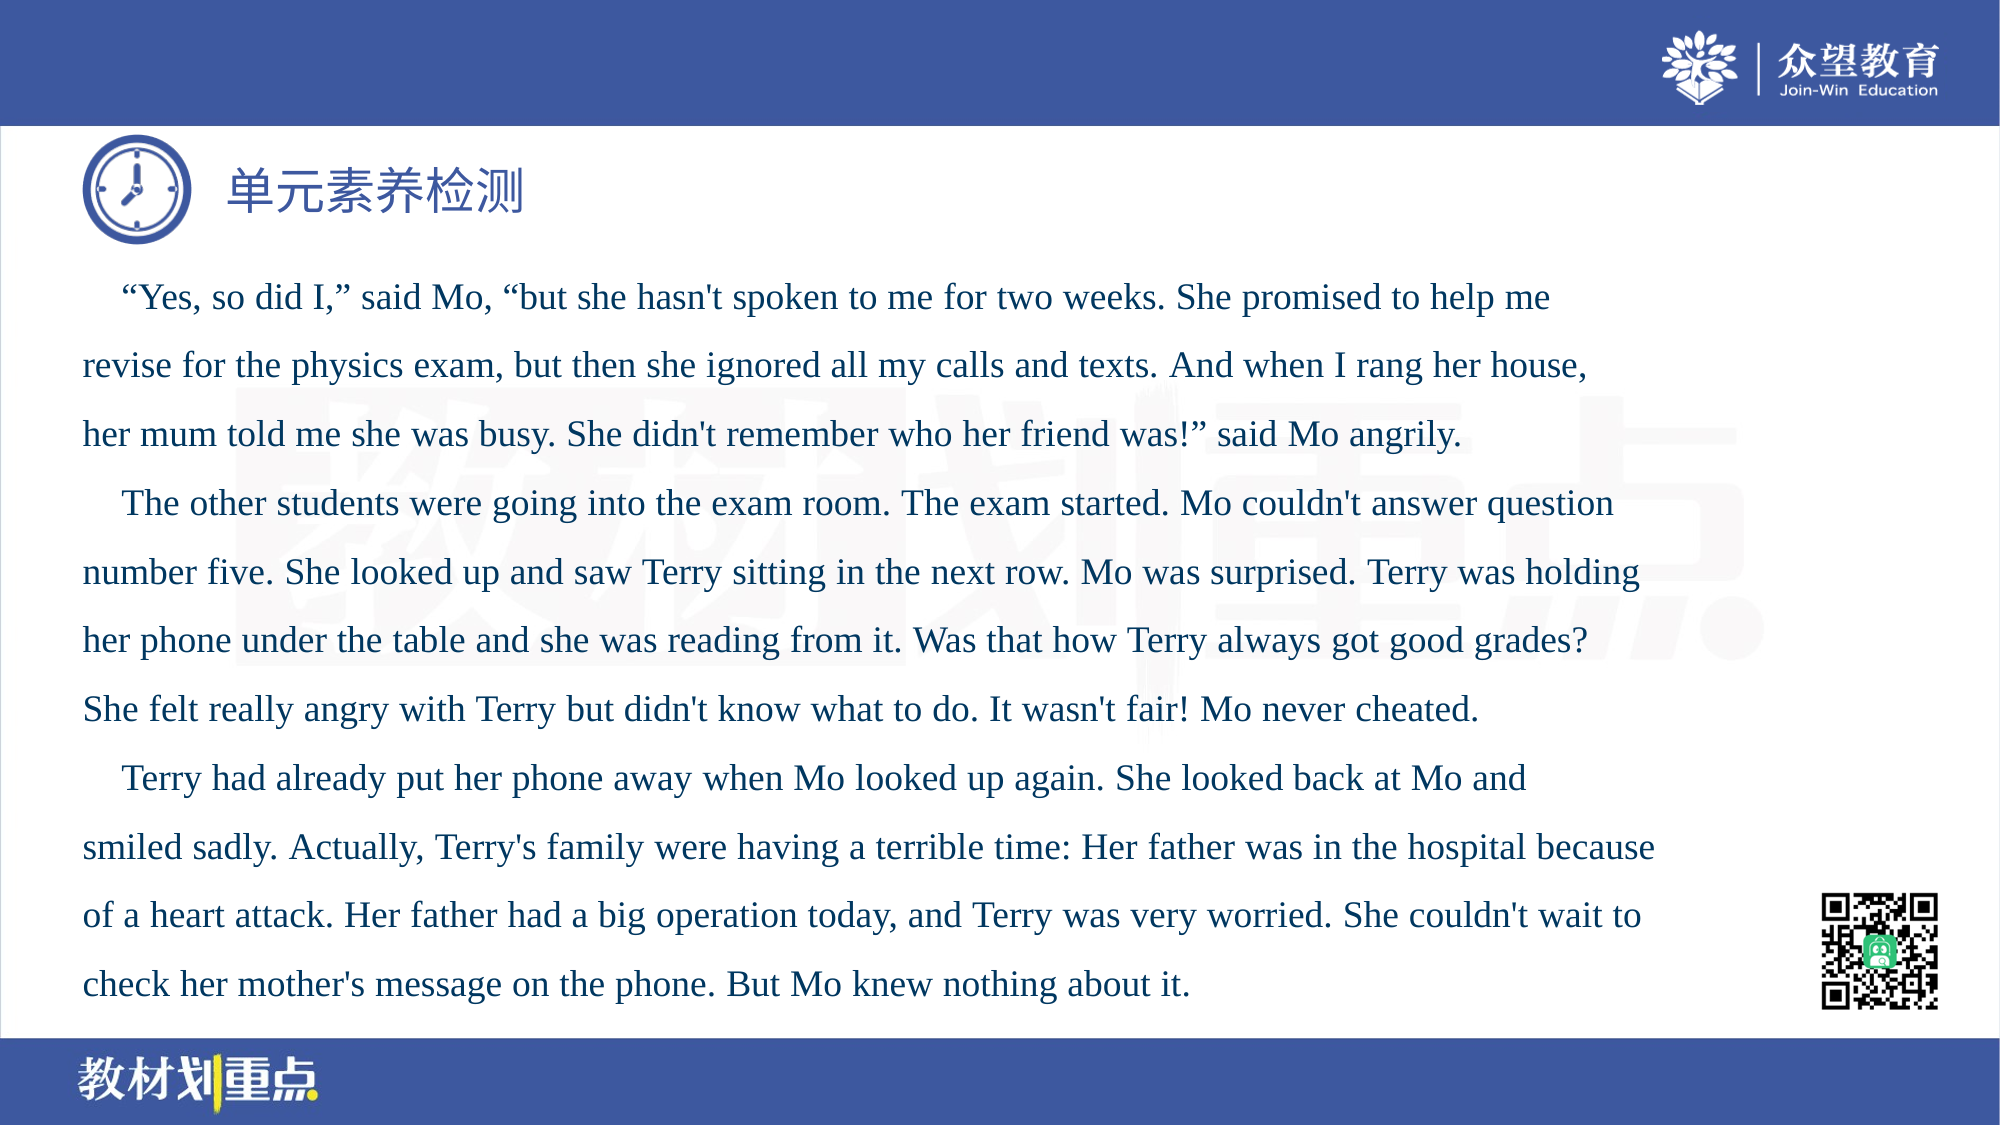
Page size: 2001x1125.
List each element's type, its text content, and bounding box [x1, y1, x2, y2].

text_box “Yes, so did I,” said Mo, “but she hasn't spoken to me for two weeks. She promised to help me revise for the physics exam, but then she ignored all my calls and texts. And when I rang her house, her mum told me she was busy. She didn't remember who her friend was!” said Mo angrily. The other students were going into the exam room. The exam started. Mo couldn't answer question number five. She looked up and saw Terry sitting in the next row. Mo was surprised. Terry was holding her phone under the table and she was reading from it. Was that how Terry always got good grades? She felt really angry with Terry but didn't know what to do. It wasn't fair! Mo never cheated. Terry had already put her phone away when Mo looked up again. She looked back at Mo and smiled sadly. Actually, Terry's family were having a terrible time: Her father was in the hospital because of a heart attack. Her father had a big operation today, and Terry was very worried. She couldn't wait to check her mother's message on the phone. But Mo knew nothing about it. [82, 247, 1817, 1005]
picture [0, 0, 2000, 1125]
